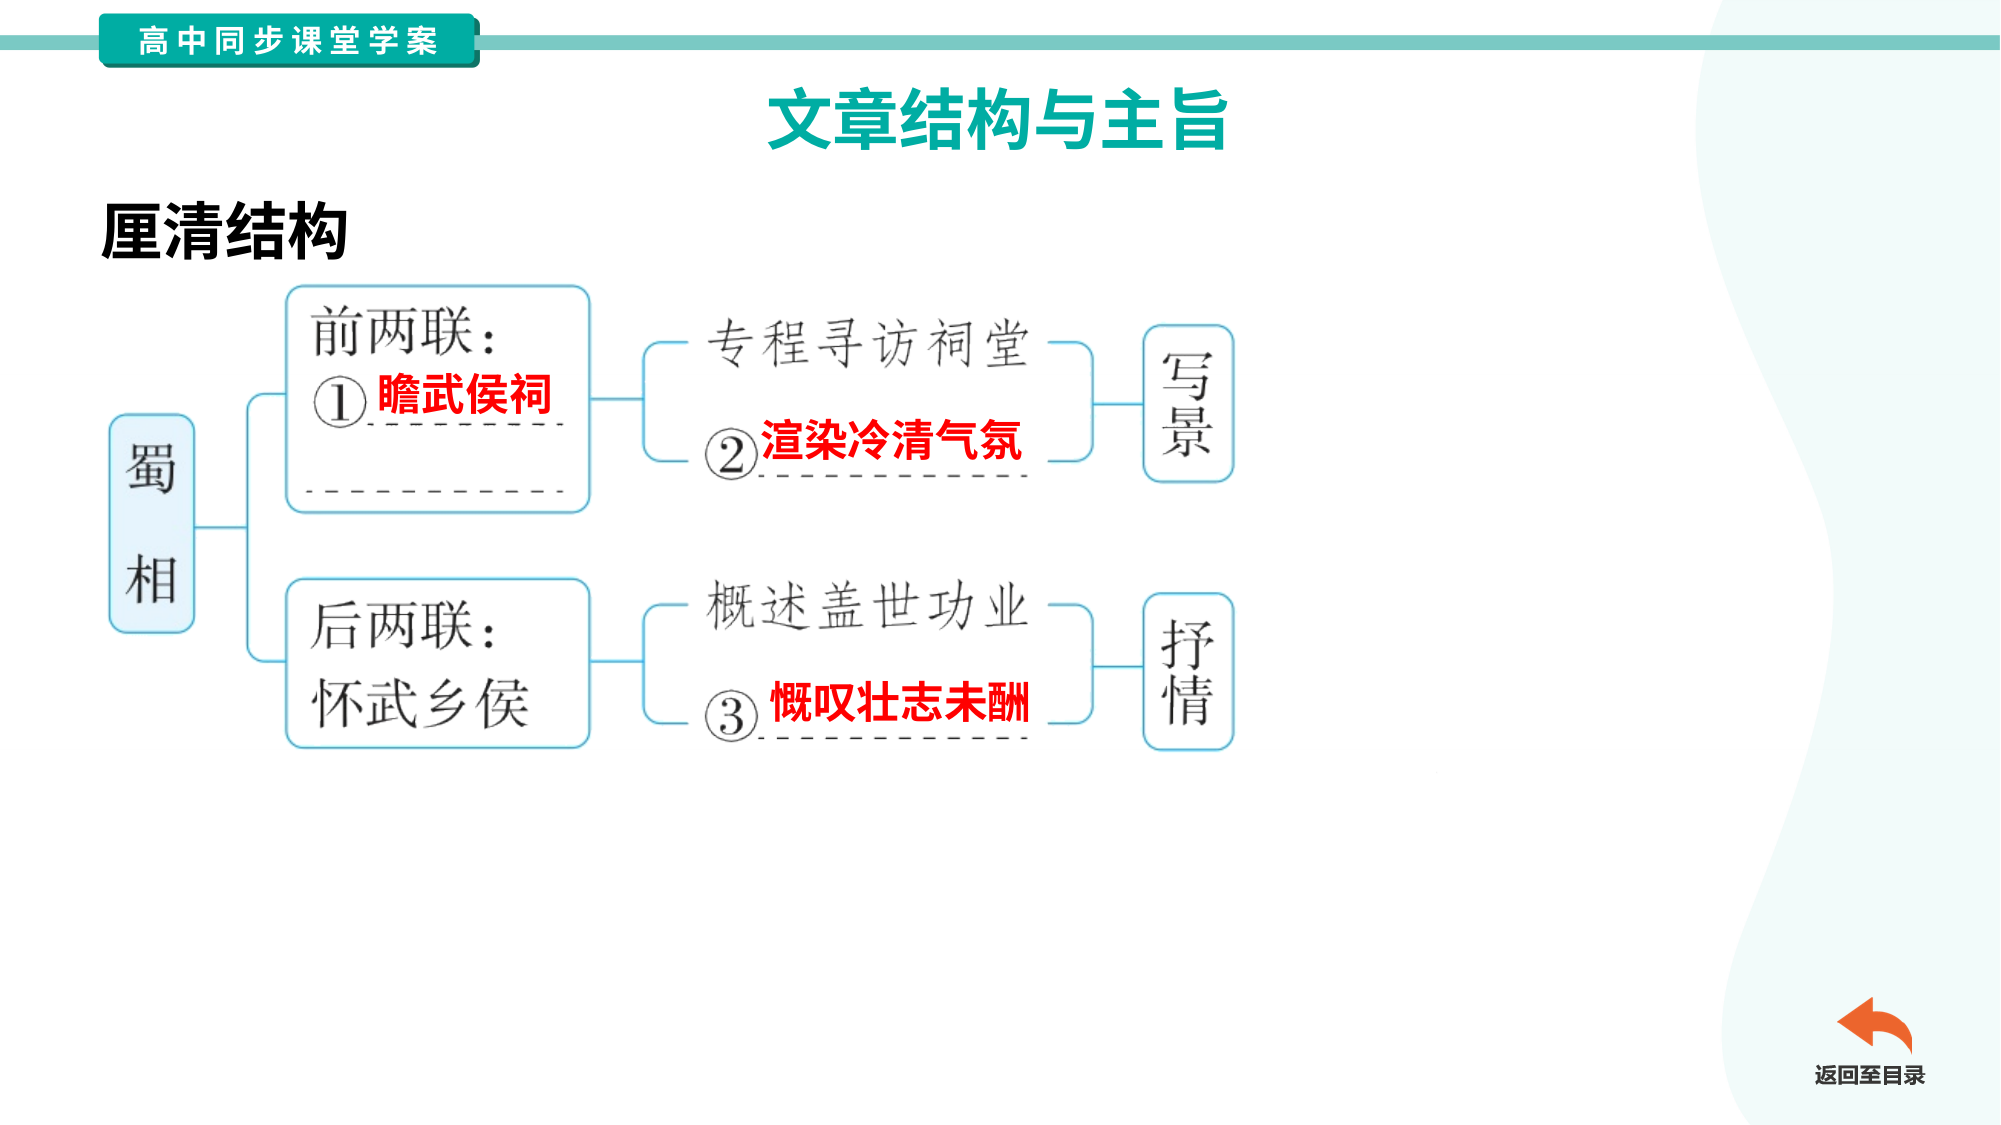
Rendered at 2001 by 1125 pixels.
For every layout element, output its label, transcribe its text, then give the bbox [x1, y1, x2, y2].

text_box 文章结构与主旨 [100, 76, 1899, 156]
text_box 厘清结构 [100, 156, 1899, 328]
picture [0, 0, 2000, 1125]
